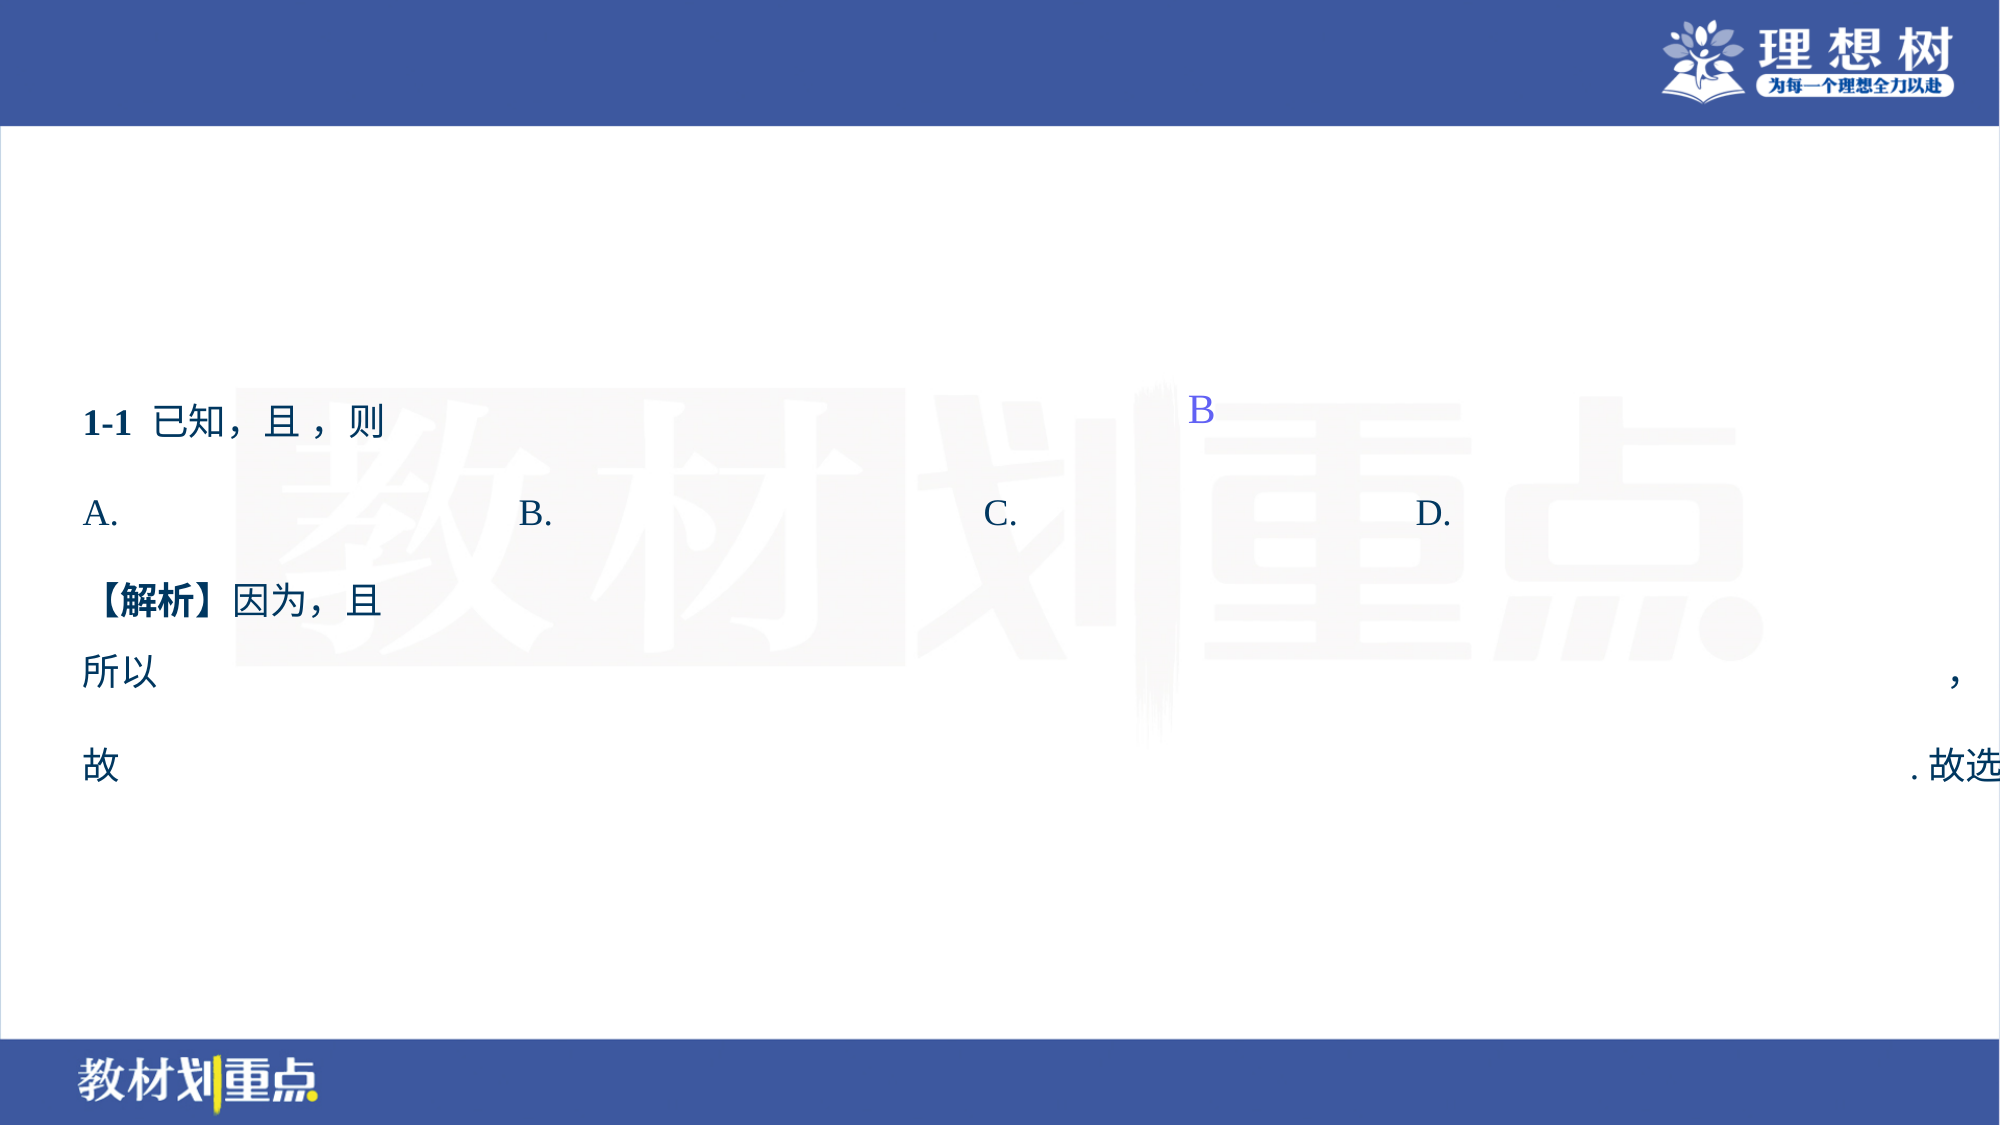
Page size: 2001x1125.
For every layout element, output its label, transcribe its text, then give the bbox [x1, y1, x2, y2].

picture [1993, 763, 2000, 773]
text_box B [1172, 379, 1231, 430]
picture [0, 0, 2000, 1125]
